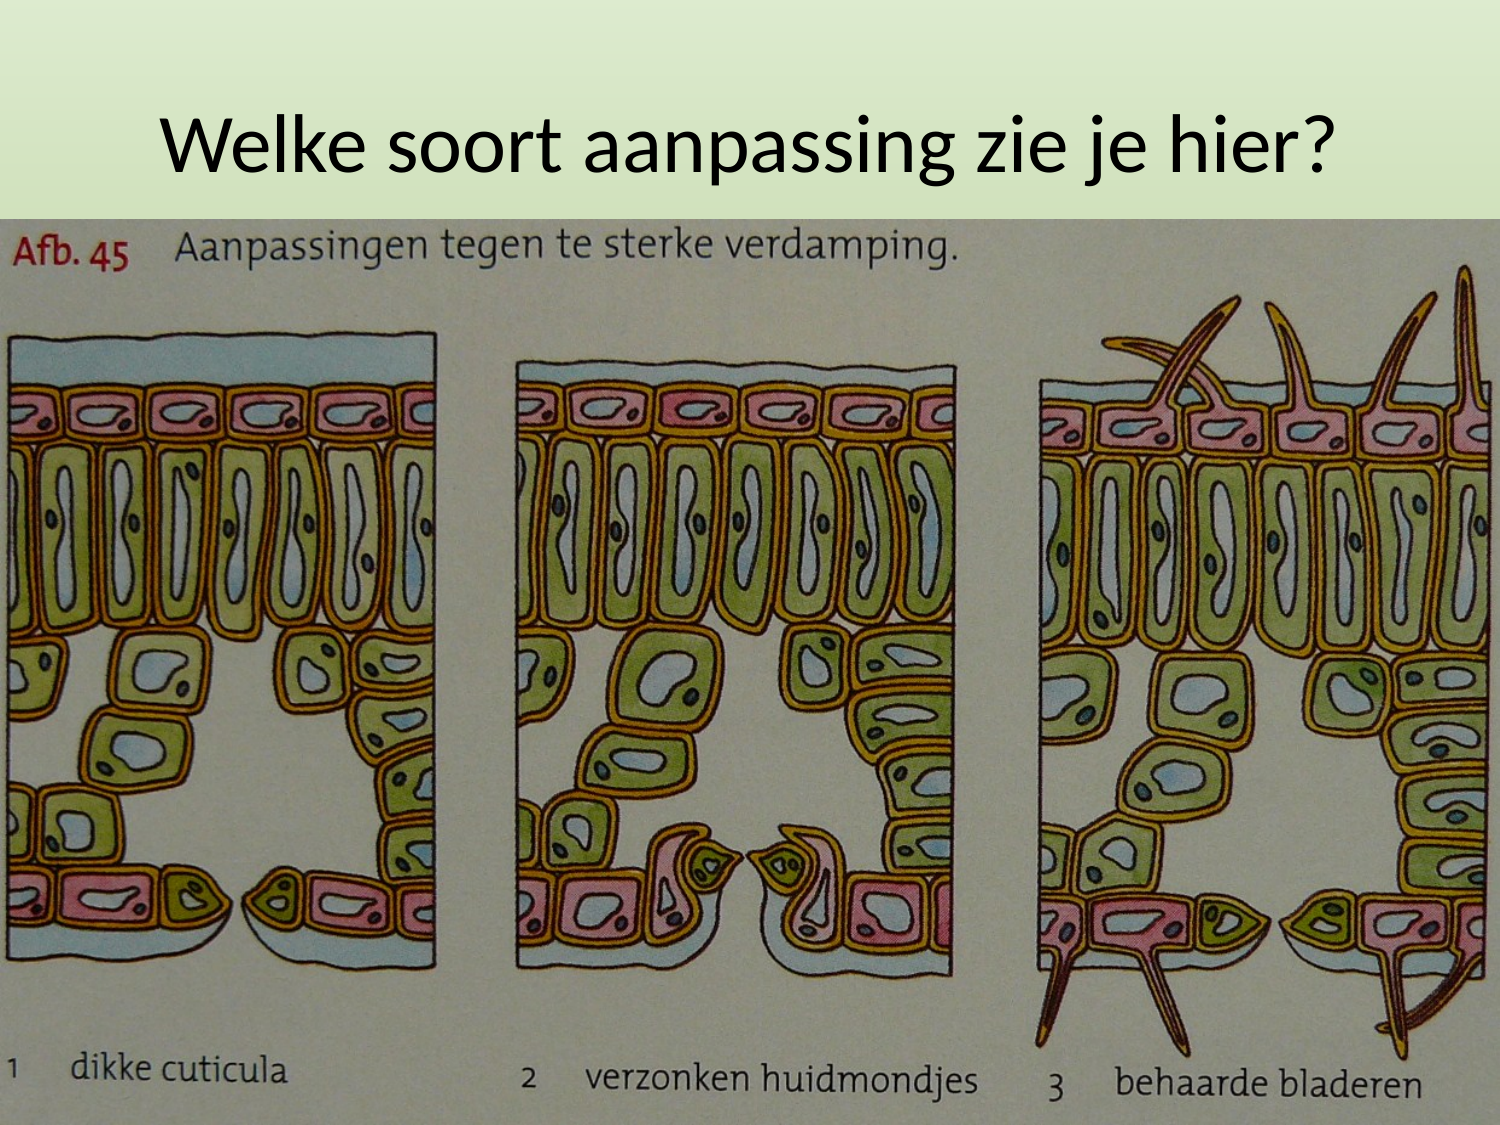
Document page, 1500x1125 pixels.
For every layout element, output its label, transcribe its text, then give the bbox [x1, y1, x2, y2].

title Welke soort aanpassing zie je hier? [75, 45, 1425, 218]
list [0, 219, 1500, 1125]
